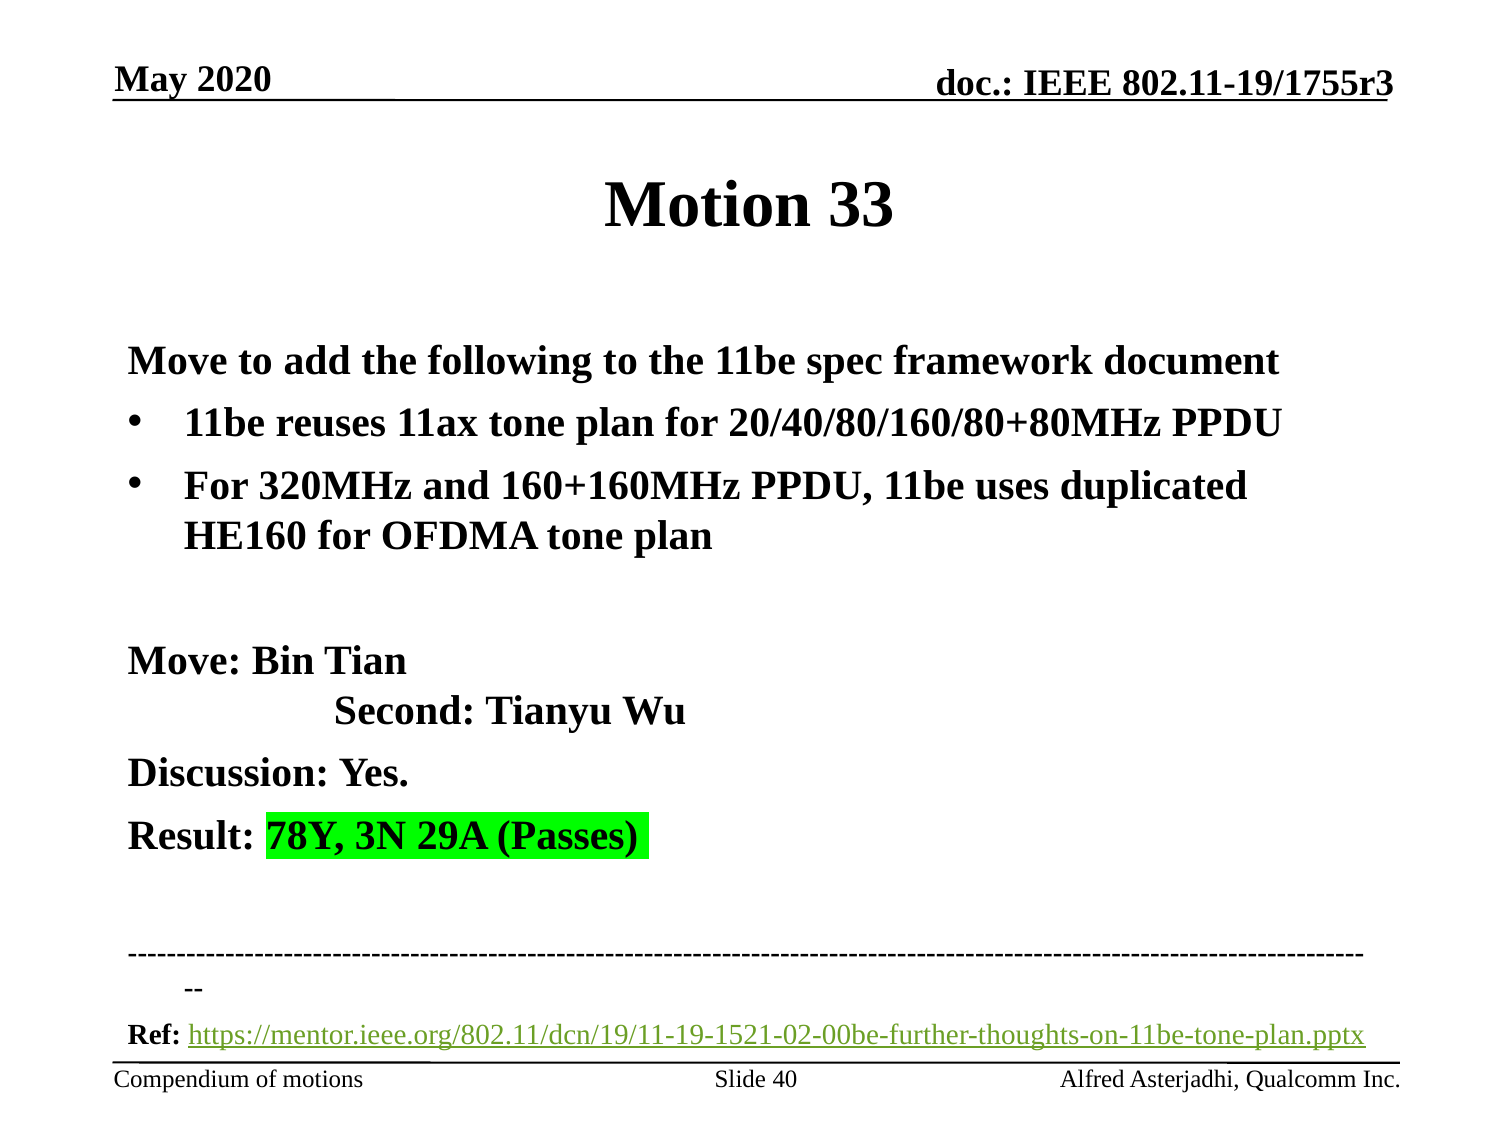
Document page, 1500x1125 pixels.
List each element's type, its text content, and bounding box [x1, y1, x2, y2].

footer Alfred Asterjadhi, Qualcomm Inc. [878, 1061, 1402, 1093]
title Motion 33 [112, 112, 1388, 288]
slide_number Slide 40 [712, 1061, 800, 1123]
list Move to add the following to the 11be spec framework document 11be reuses 11ax tone plan for 20/40/80/160/80+80MHz PPDU For 320MHz and 160+160MHz PPDU, 11be uses duplicated HE160 for OFDMA tone plan Move: Bin Tian Second: Tianyu Wu Discussion: Yes. Result: 78Y, 3N 29A (Passes) --------------------------------------------------------------------------------------------------------------------------------- Ref: https://mentor.ieee.org/802.11/dcn/19/11-19-1521-02-00be-further-thoughts-on-11be-tone-plan.pptx [112, 324, 1388, 1063]
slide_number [114, 54, 423, 100]
